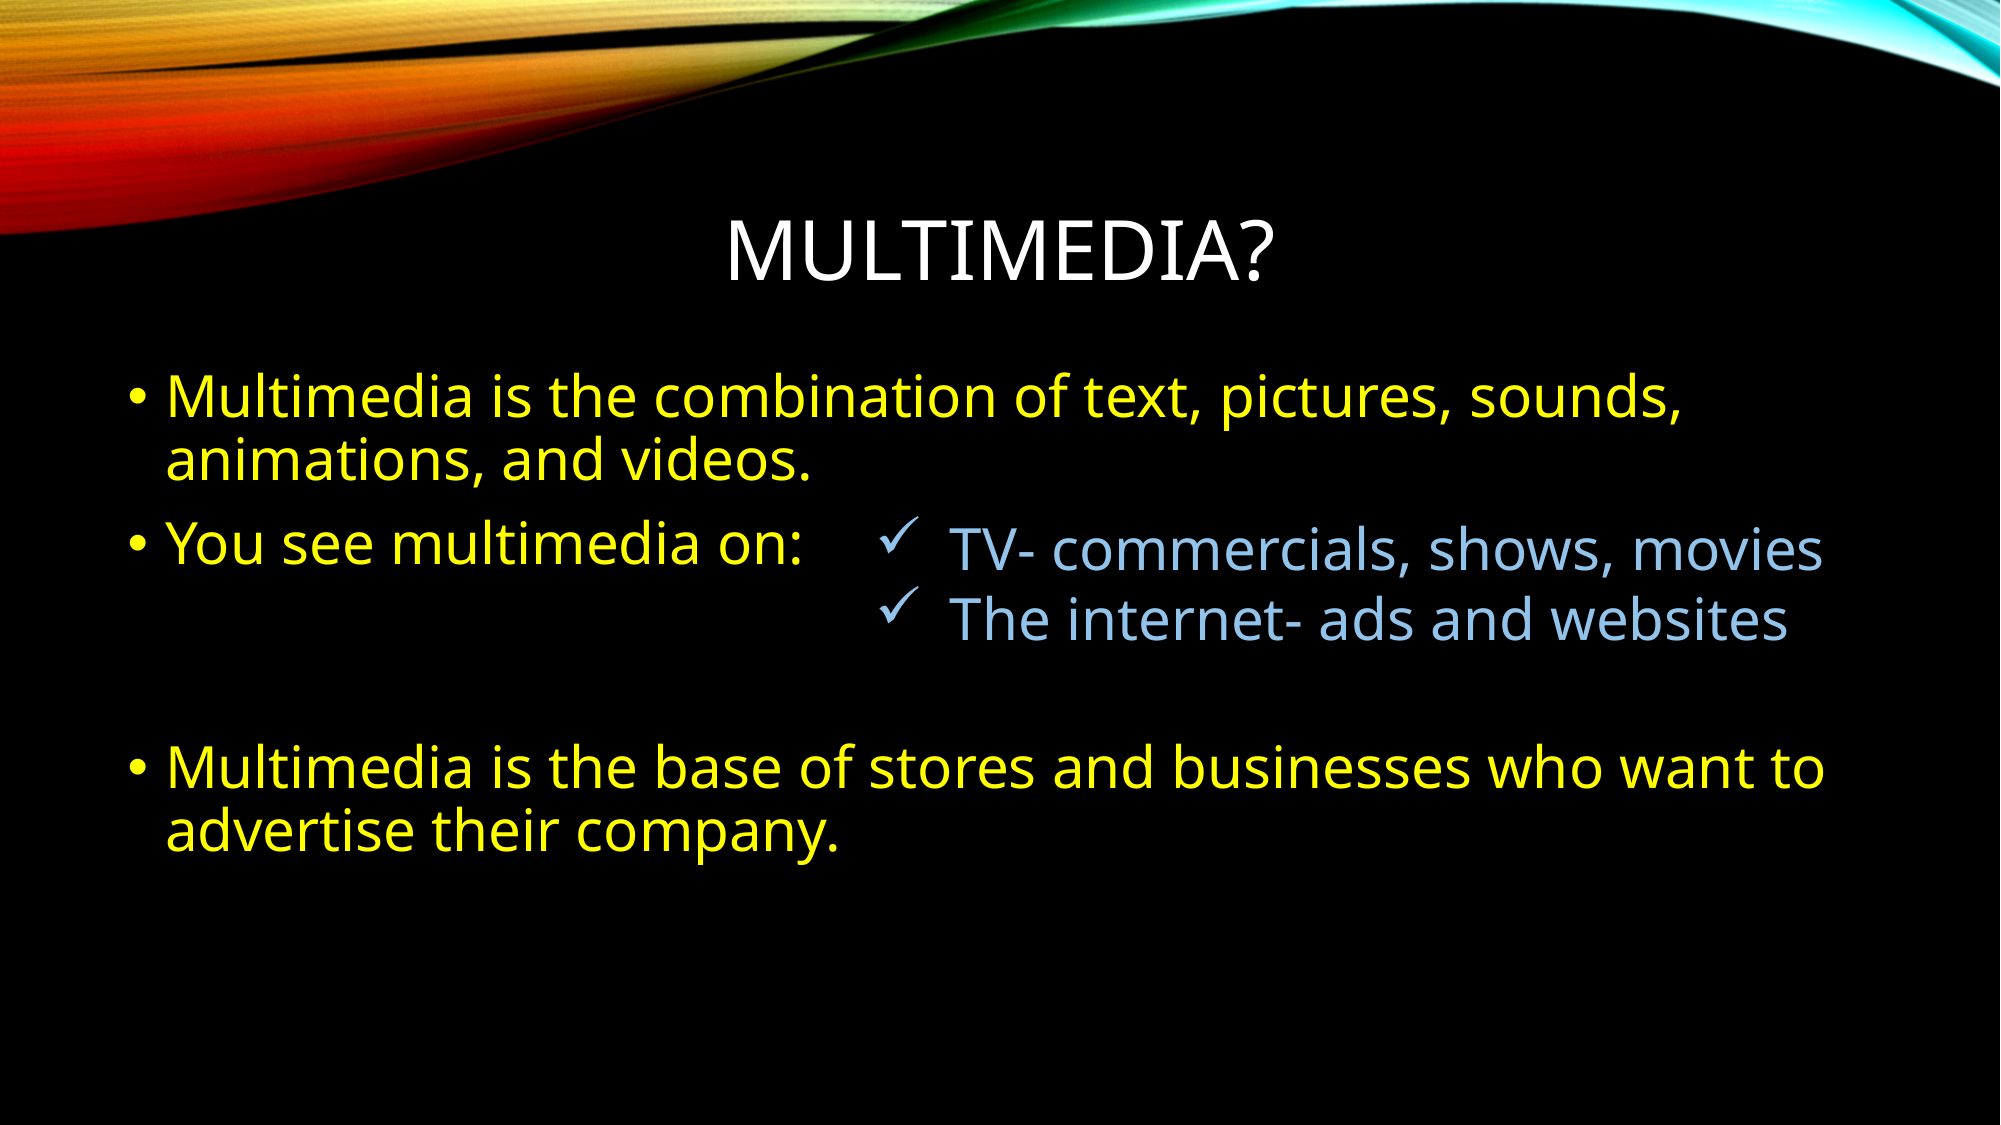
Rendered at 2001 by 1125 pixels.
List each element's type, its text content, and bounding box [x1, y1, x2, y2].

picture [0, 0, 2000, 237]
text_box TV- commercials, shows, movies The internet- ads and websites [860, 504, 1870, 660]
title Multimedia? [293, 147, 1707, 360]
list Multimedia is the combination of text, pictures, sounds, animations, and videos. You see multimedia on: Multimedia is the base of stores and businesses who want to advertise their company. [112, 360, 1888, 1021]
